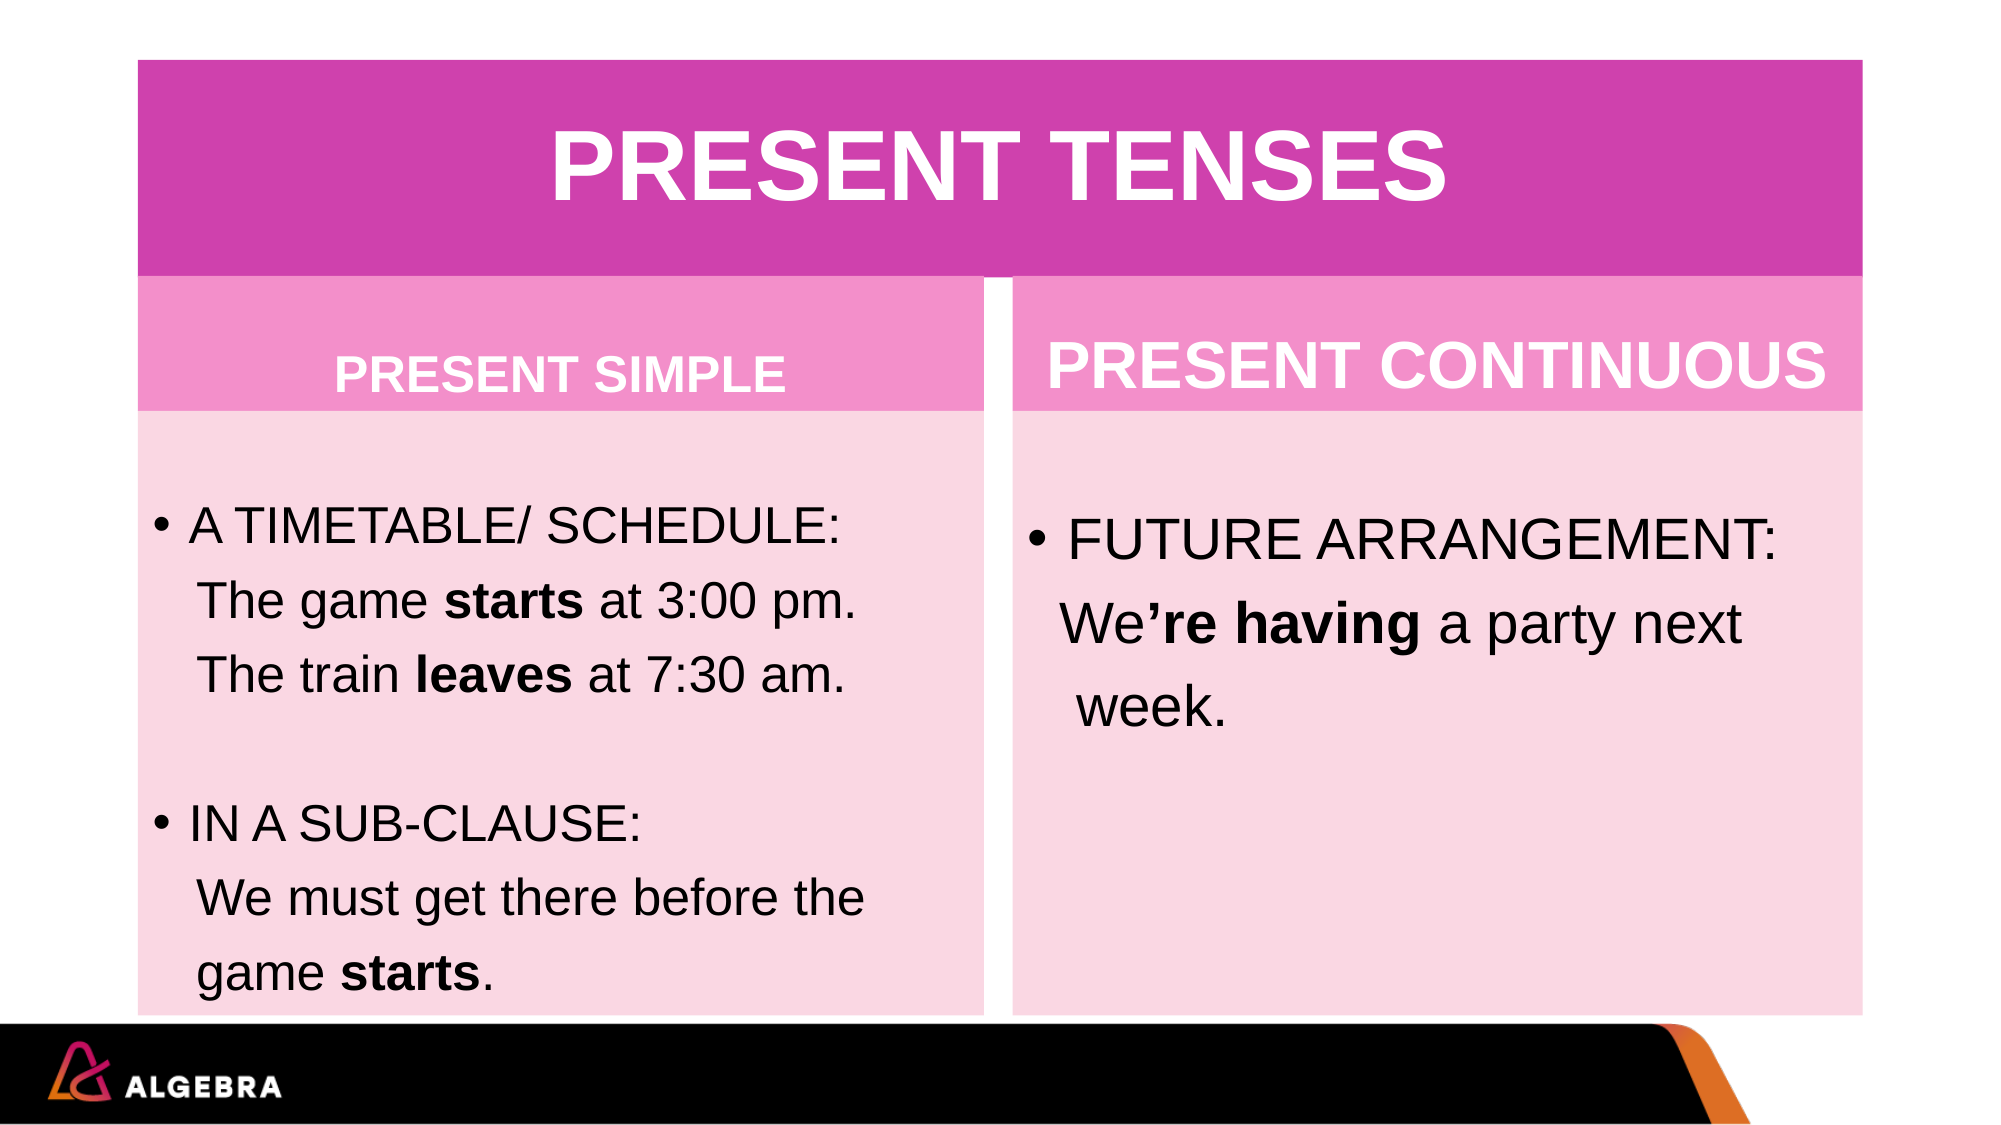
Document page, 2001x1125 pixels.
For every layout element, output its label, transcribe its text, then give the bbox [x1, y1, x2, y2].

title PRESENT TENSES [137, 59, 1863, 278]
list PRESENT SIMPLE [137, 275, 984, 410]
list FUTURE ARRANGEMENT: We’re having a party next week. [1012, 410, 1863, 1016]
list PRESENT CONTINUOUS [1012, 275, 1863, 410]
picture [0, 1023, 1958, 1125]
list A TIMETABLE/ SCHEDULE: The game starts at 3:00 pm. The train leaves at 7:30 am. IN A SUB-CLAUSE: We must get there before the game starts. [137, 410, 984, 1016]
